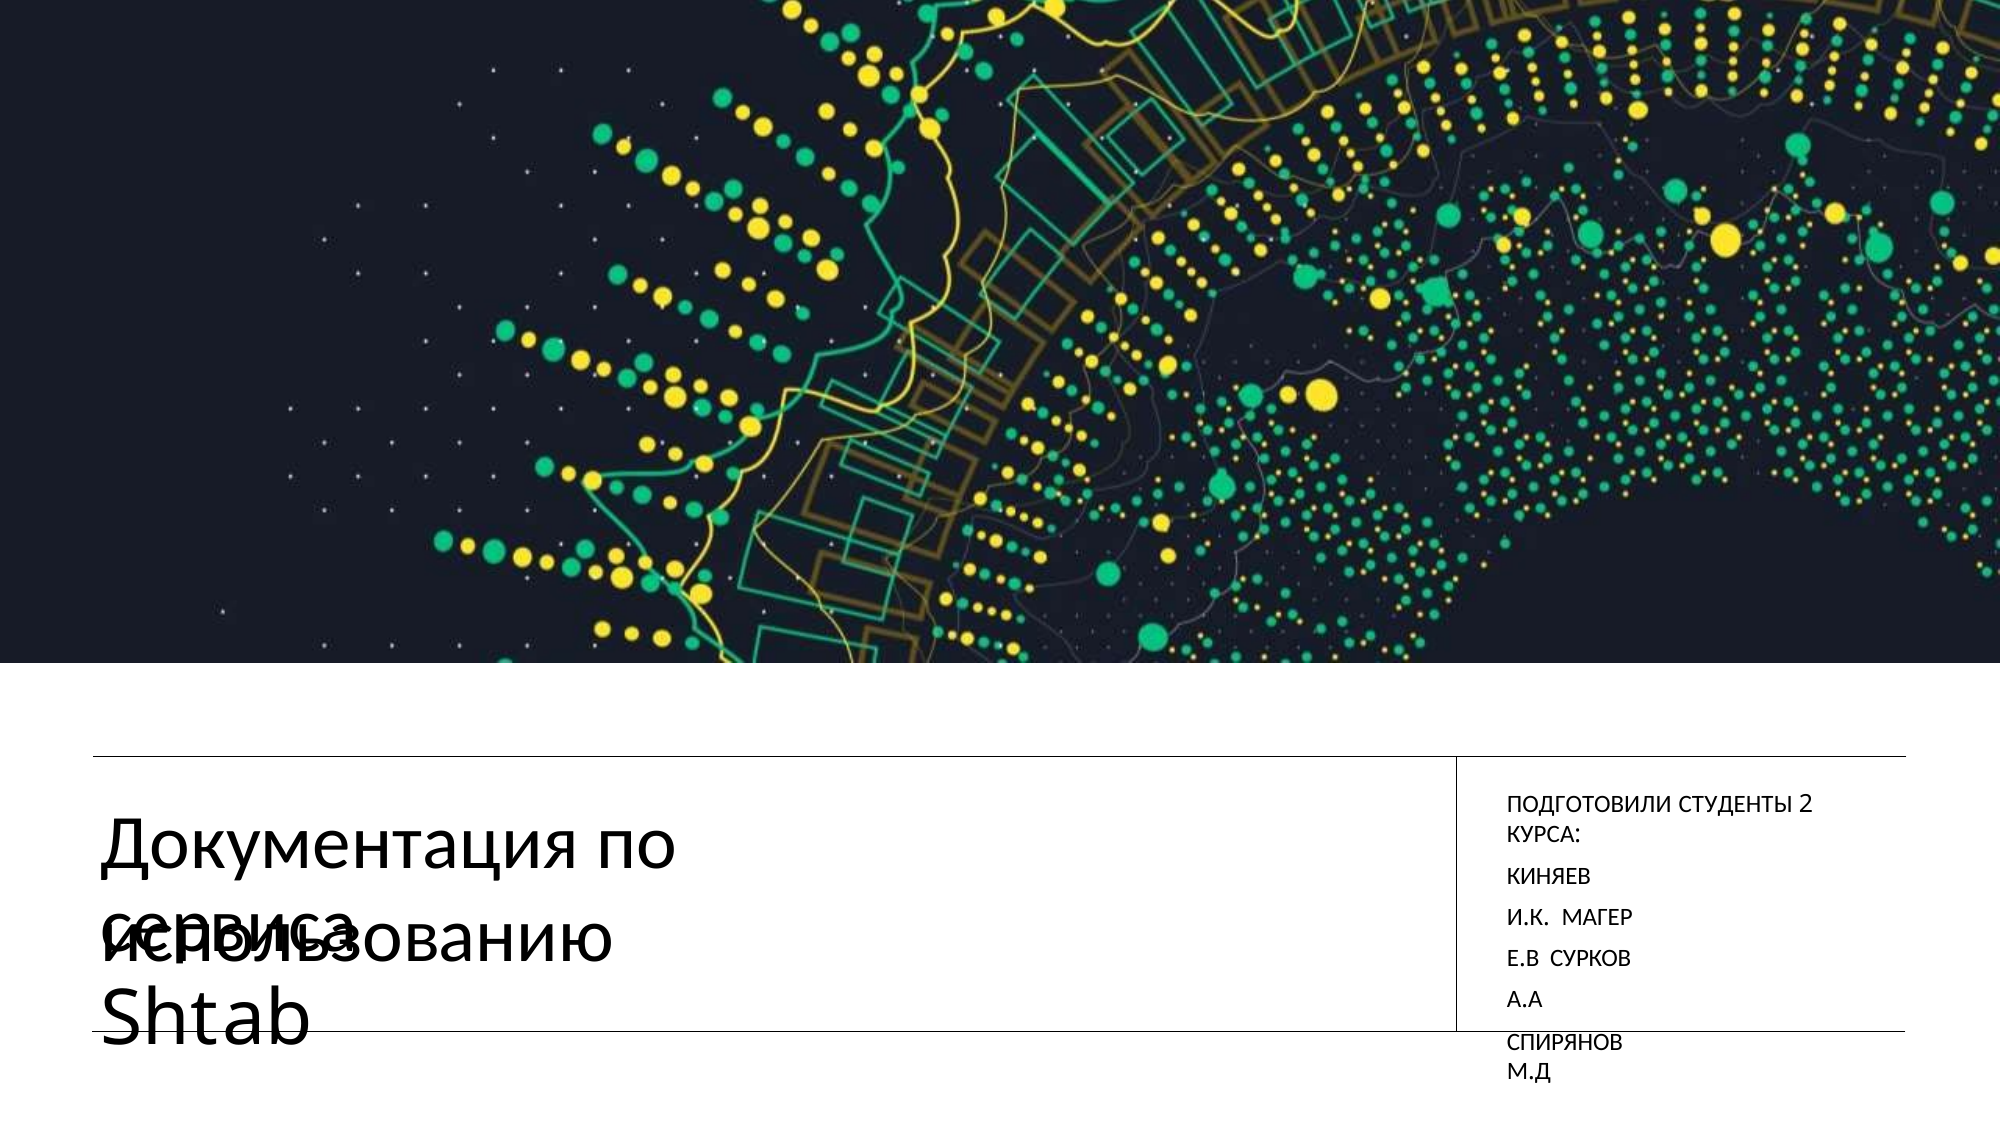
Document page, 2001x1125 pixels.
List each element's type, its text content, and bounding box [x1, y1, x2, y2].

text_box ПОДГОТОВИЛИ СТУДЕНТЫ 2 КУРСА: КИНЯЕВ И.К. МАГЕР Е.В СУРКОВ А.А СПИРЯНОВ М.Д [1504, 773, 1888, 1031]
text_box сервиса Shtab [98, 1032, 544, 1060]
picture [0, 0, 2000, 664]
text_box Документация по использованию [98, 789, 1154, 977]
text_box сервиса Shtab [98, 872, 544, 1031]
text_box ПОДГОТОВИЛИ СТУДЕНТЫ 2 КУРСА: КИНЯЕВ И.К. МАГЕР Е.В СУРКОВ А.А СПИРЯНОВ М.Д [1504, 1032, 1888, 1085]
